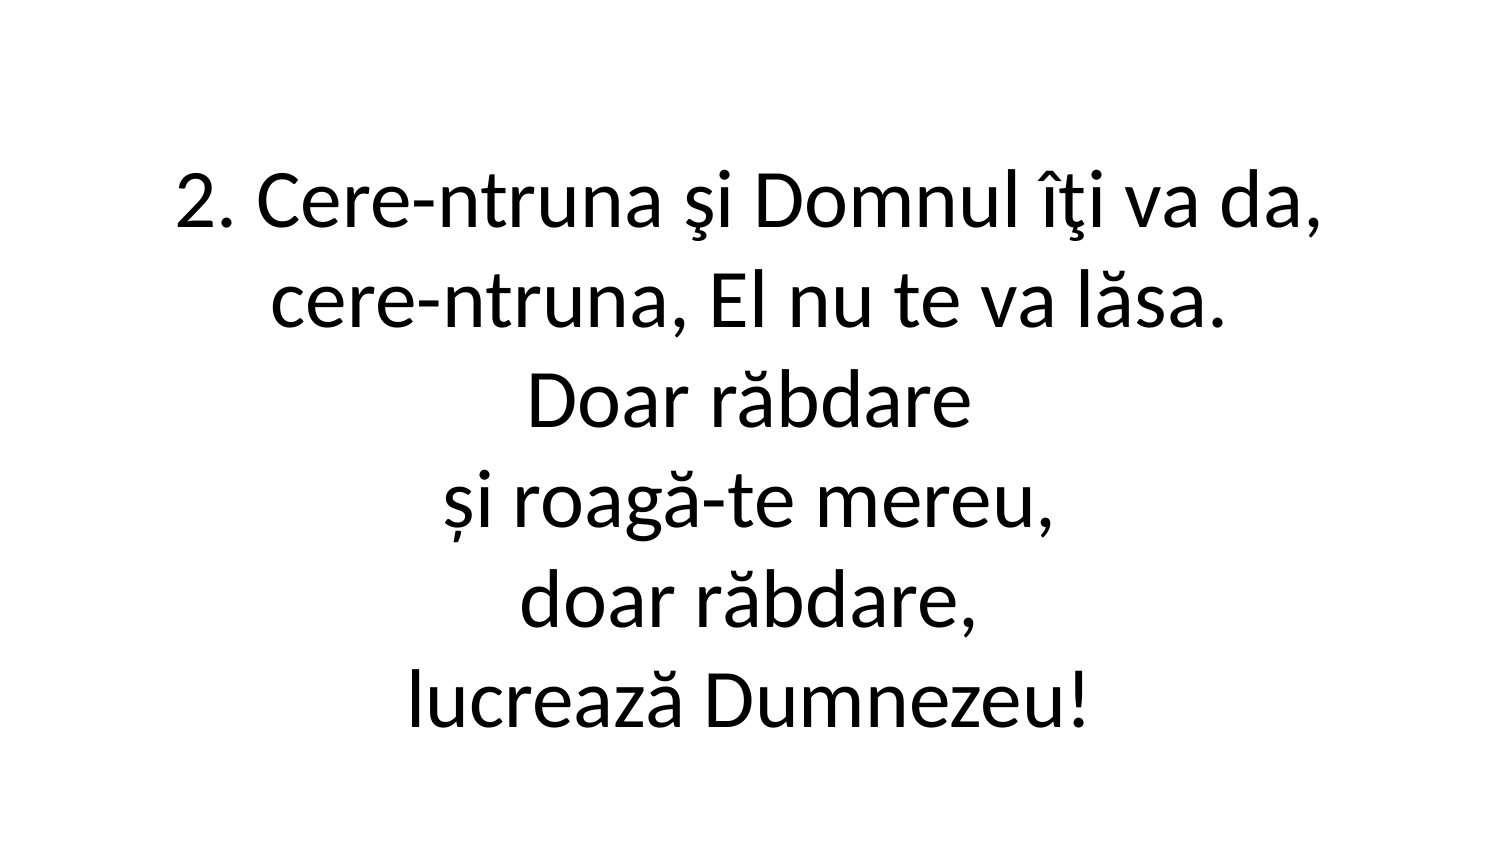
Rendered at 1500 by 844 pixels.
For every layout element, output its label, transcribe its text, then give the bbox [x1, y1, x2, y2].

text_box 2. Cere-ntruna şi Domnul îţi va da, cere-ntruna, El nu te va lăsa. Doar răbdare și roagă-te mereu, doar răbdare, lucrează Dumnezeu! [159, 92, 1341, 752]
